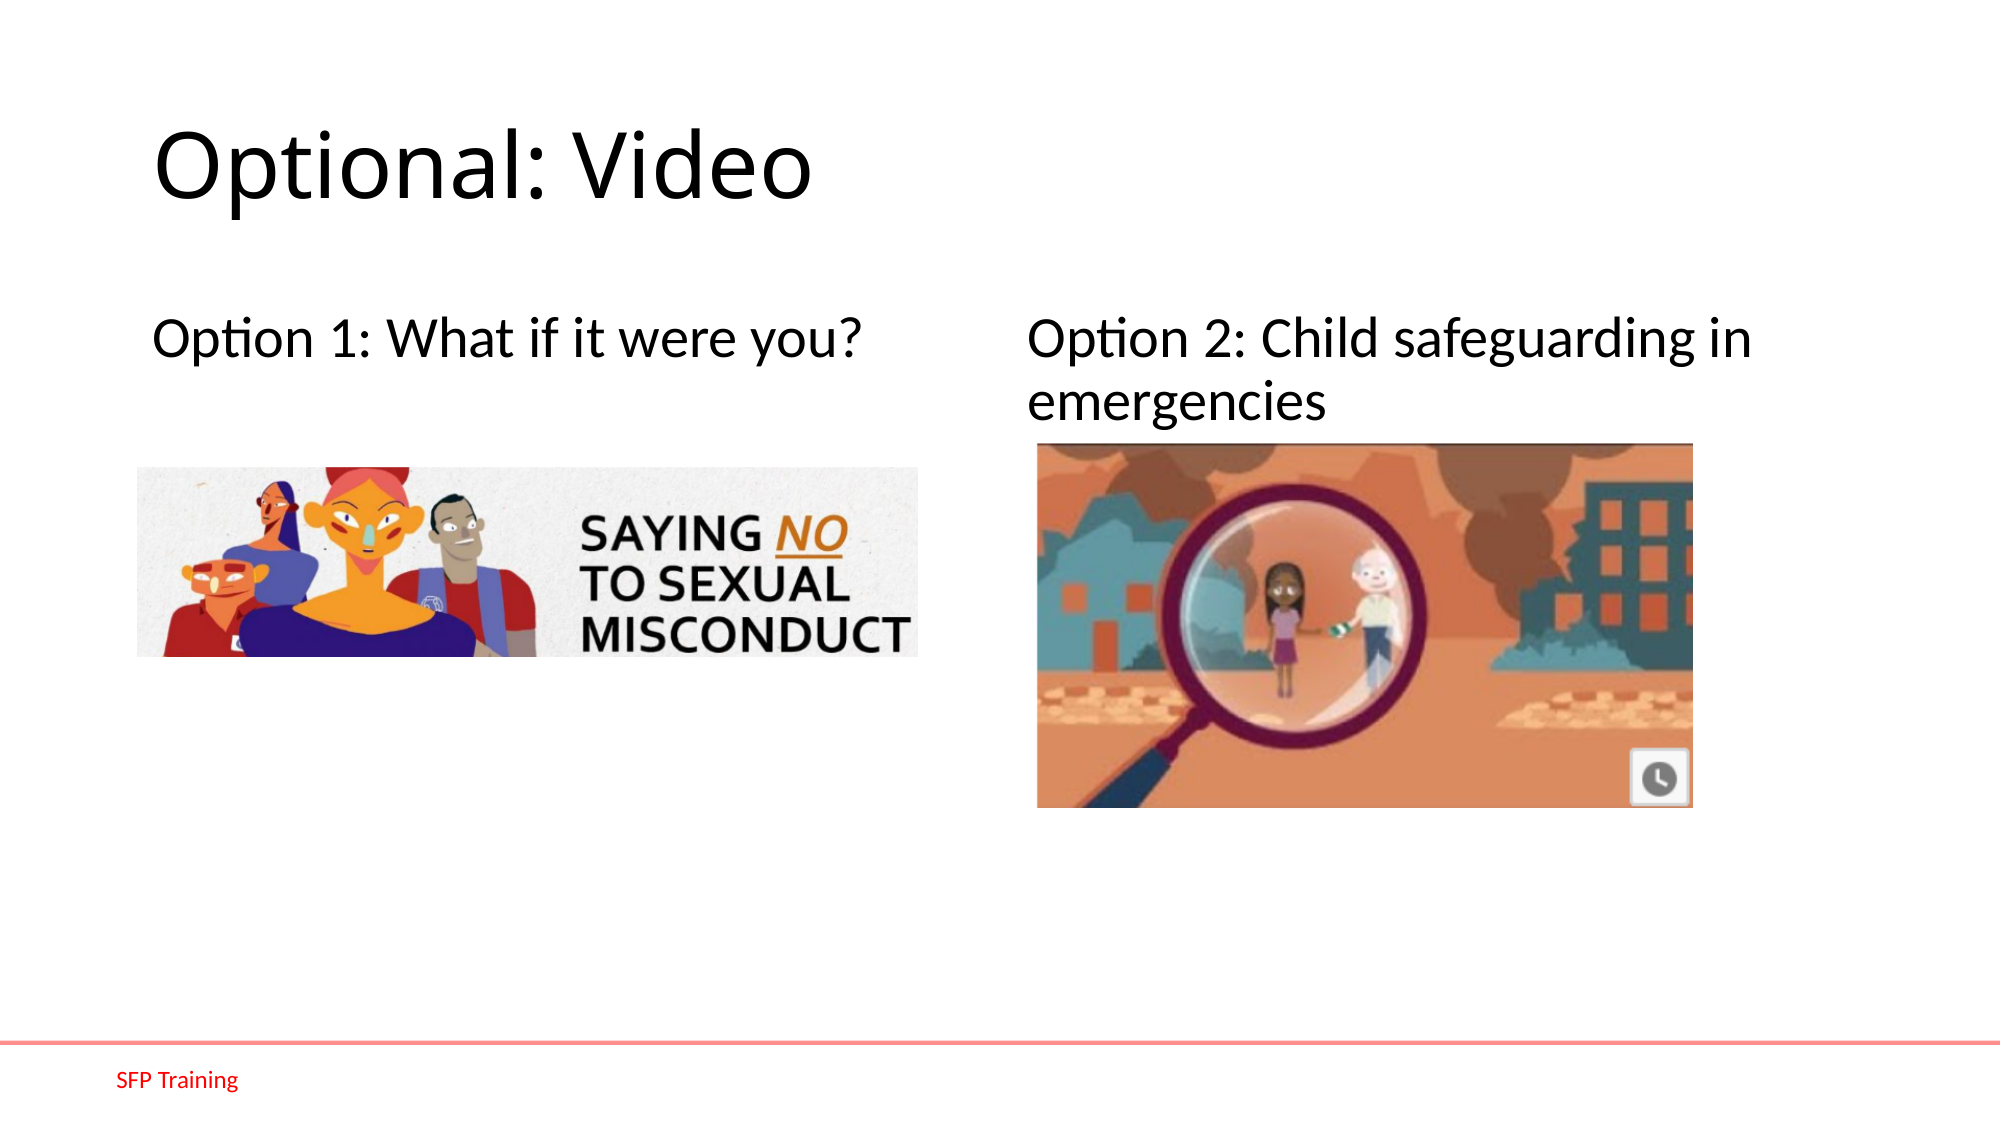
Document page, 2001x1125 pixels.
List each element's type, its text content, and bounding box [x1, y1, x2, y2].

picture [1028, 439, 1693, 808]
list Option 1: What if it were you? [137, 299, 988, 1014]
picture [137, 463, 918, 657]
title Optional: Video [137, 59, 1863, 278]
footer SFP Training [101, 1048, 777, 1109]
list Option 2: Child safeguarding in emergencies [1012, 299, 1863, 1014]
